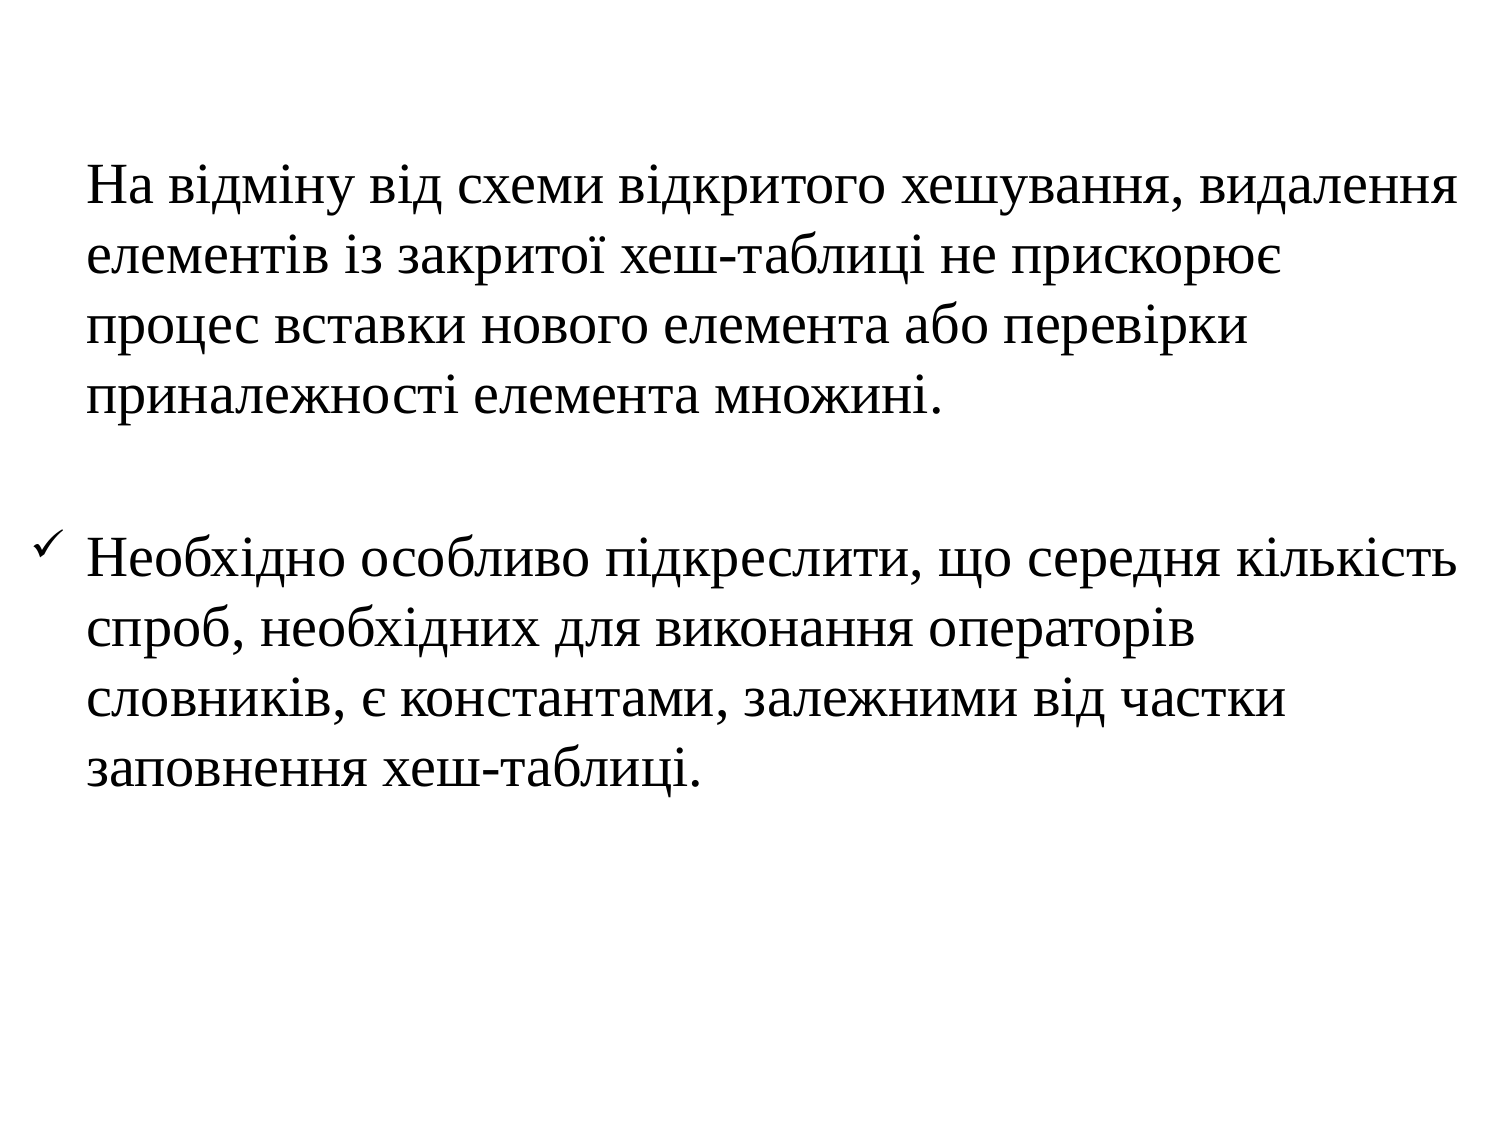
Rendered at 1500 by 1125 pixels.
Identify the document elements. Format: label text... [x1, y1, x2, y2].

list На відміну від схеми відкритого хешування, видалення елементів із закритої хеш-таблиці не прискорює процес вставки нового елемента або перевірки приналежності елемента множині. Необхідно особливо підкреслити, що середня кількість спроб, необхідних для виконання операторів словників, є константами, залежними від частки заповнення хеш-таблиці. [0, 136, 1500, 1095]
